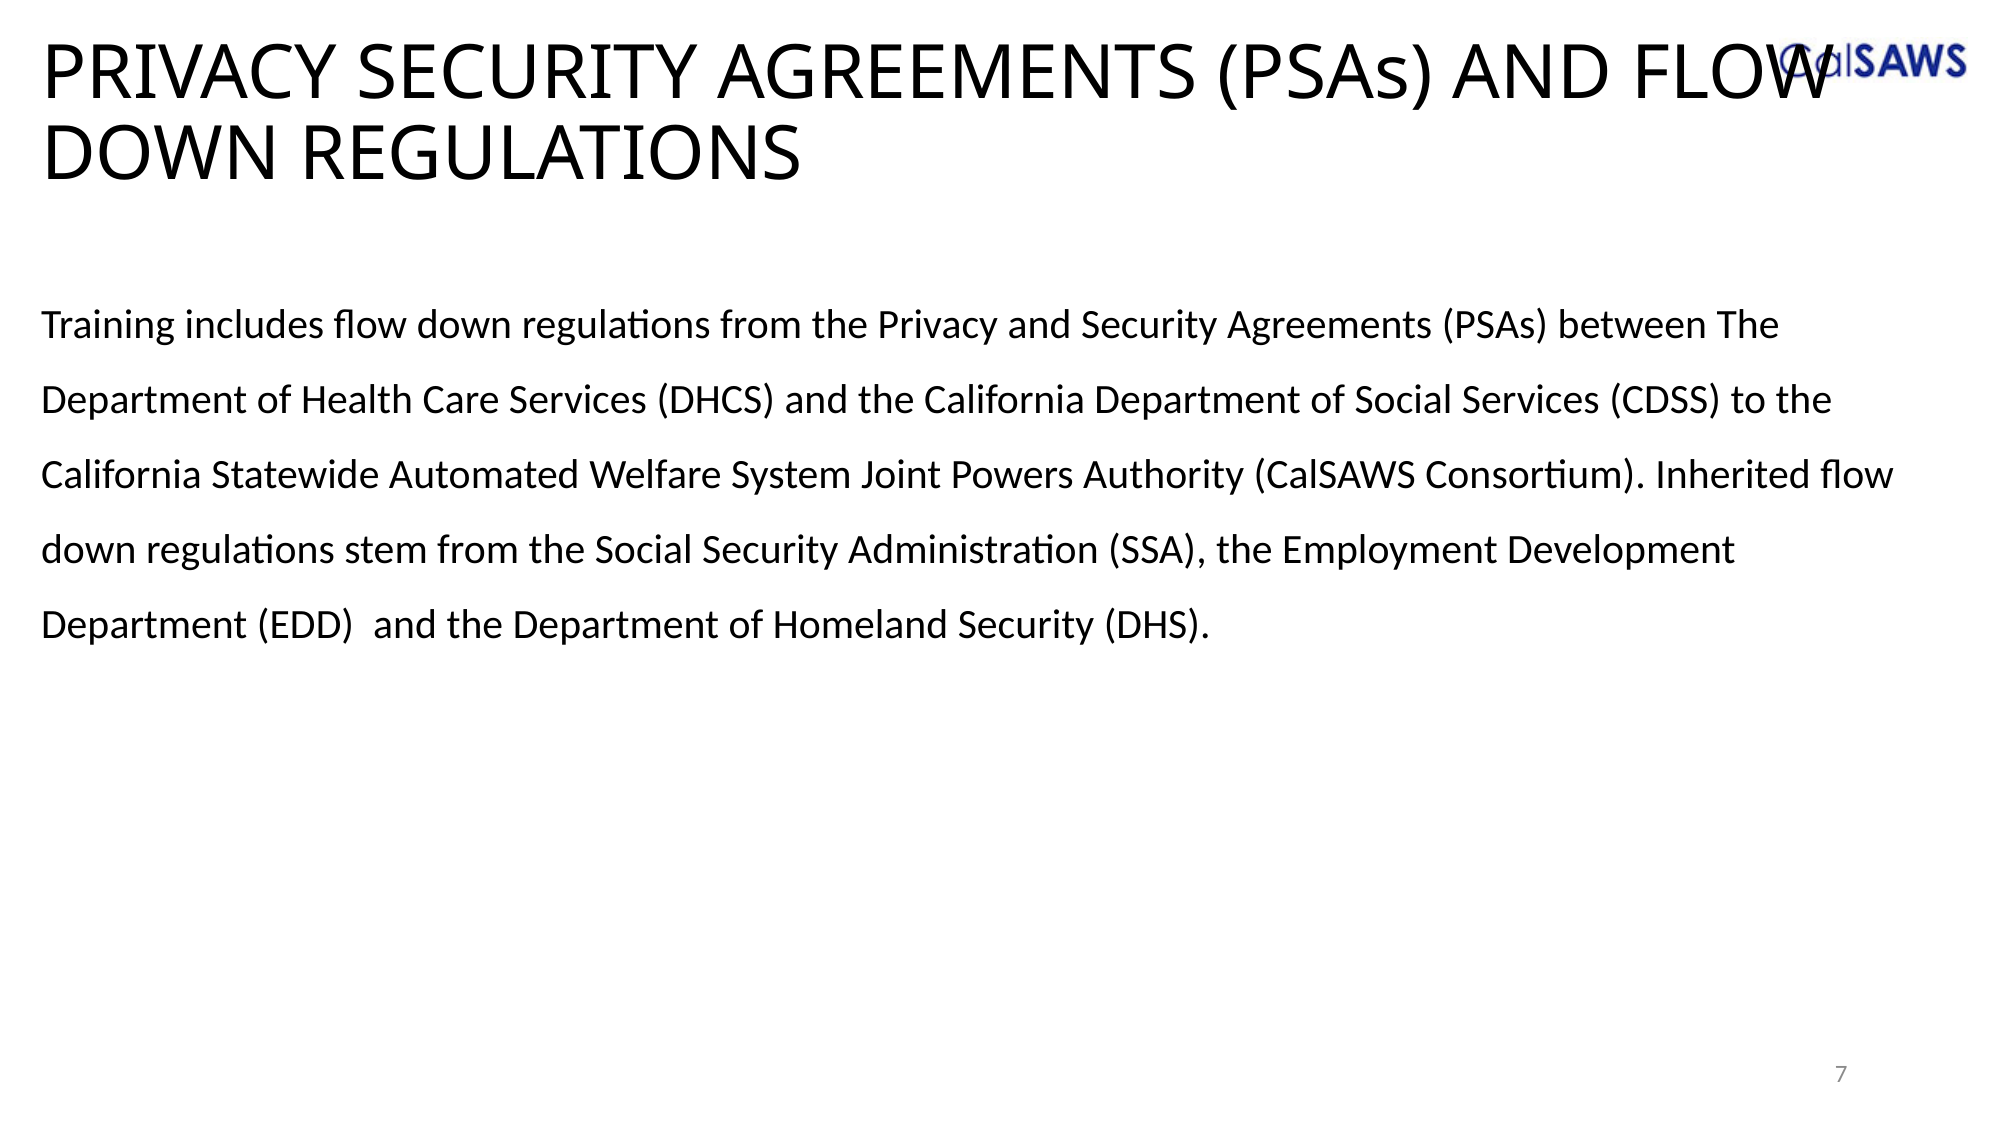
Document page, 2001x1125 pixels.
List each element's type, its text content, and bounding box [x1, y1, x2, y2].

slide_number 7 [1412, 1042, 1863, 1103]
text_box PRIVACY SECURITY AGREEMENTS (PSAs) AND FLOW DOWN REGULATIONS [26, 26, 1863, 165]
text_box Training includes flow down regulations from the Privacy and Security Agreements (PSAs) between The Department of Health Care Services (DHCS) and the California Department of Social Services (CDSS) to the California Statewide Automated Welfare System Joint Powers Authority (CalSAWS Consortium). Inherited flow down regulations stem from the Social Security Administration (SSA), the Employment Development Department (EDD) and the Department of Homeland Security (DHS). [26, 264, 1962, 1037]
picture [1863, 37, 1968, 83]
